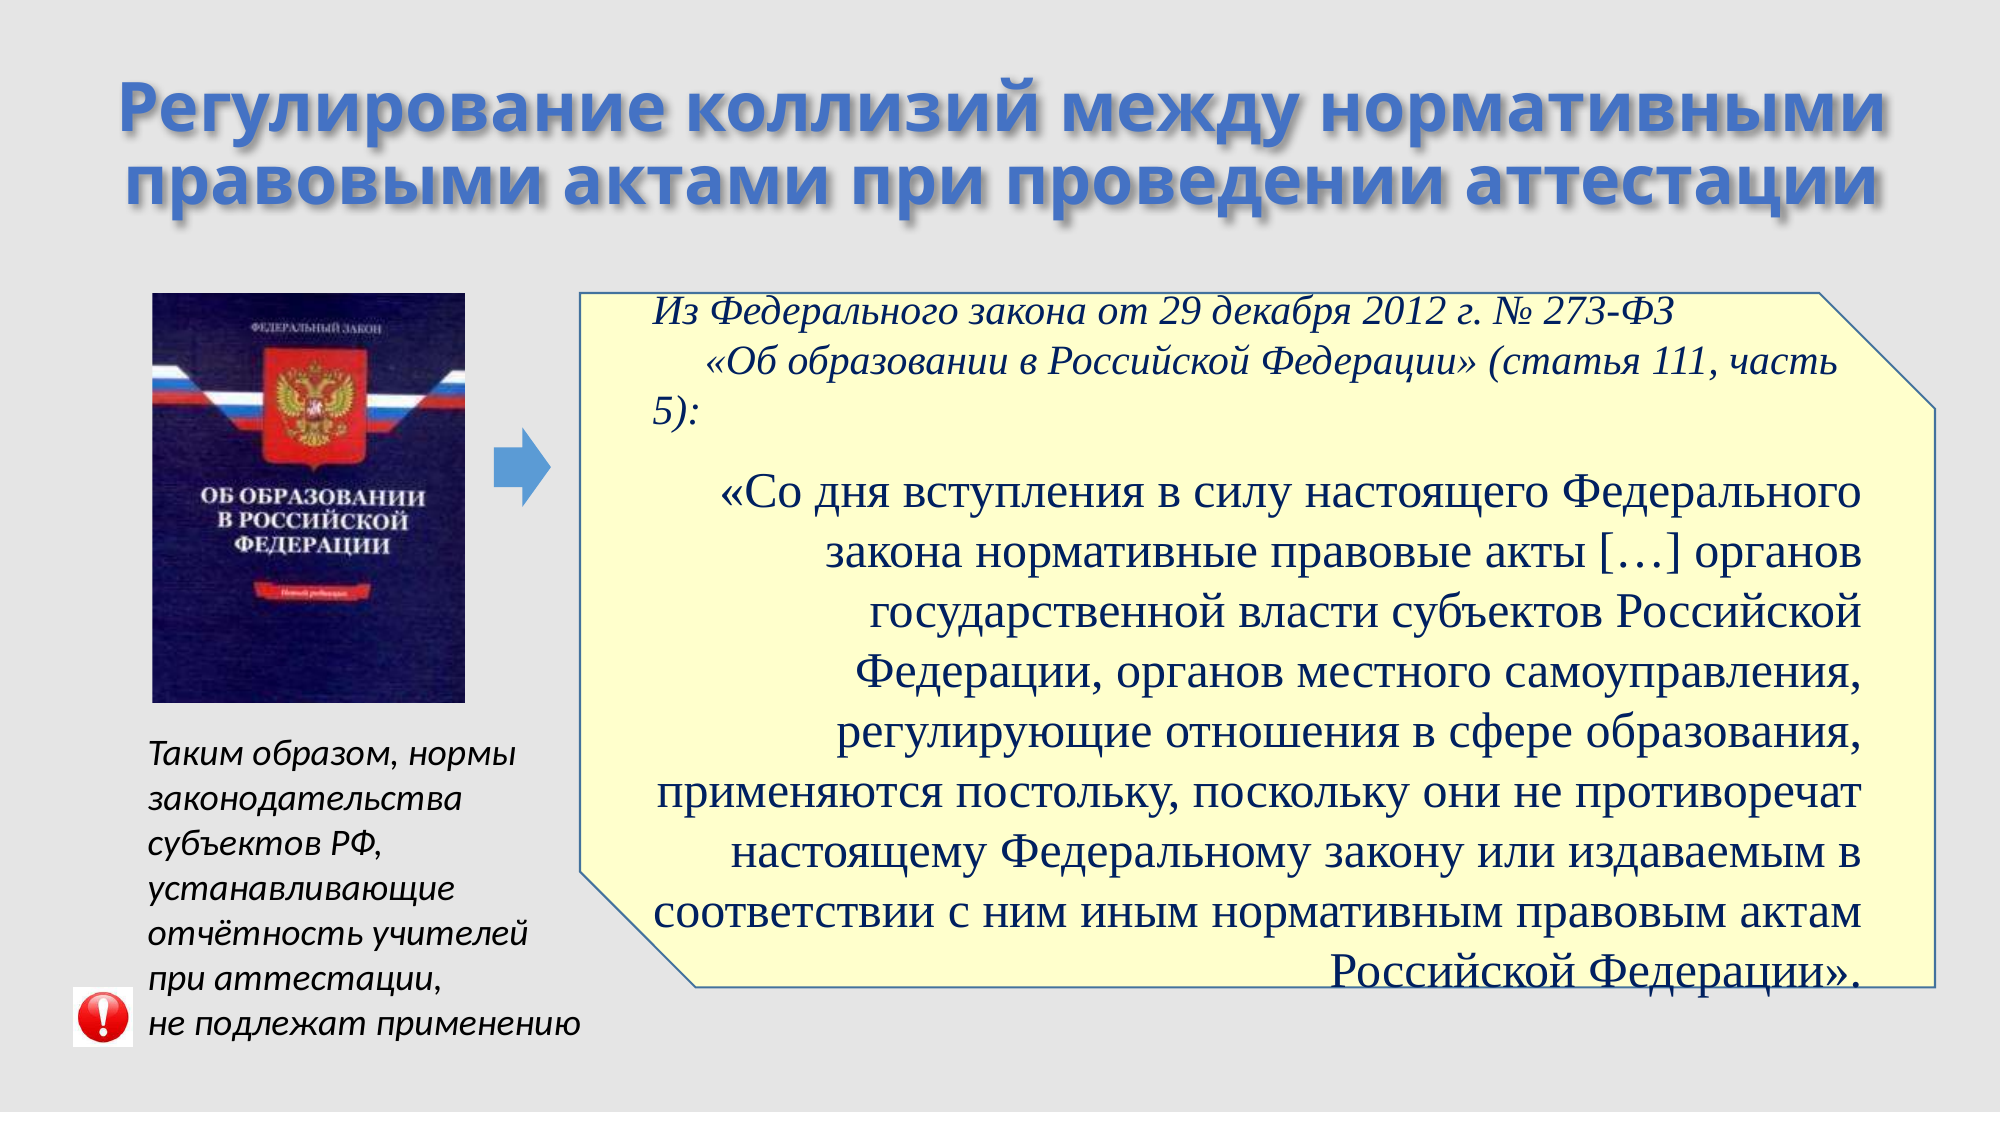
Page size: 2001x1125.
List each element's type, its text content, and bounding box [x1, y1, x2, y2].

title Регулирование коллизий между нормативными правовыми актами при проведении аттестации [69, 64, 1935, 275]
picture [73, 987, 133, 1047]
text_box [492, 424, 553, 511]
text_box Из Федерального закона от 29 декабря 2012 г. № 273-ФЗ «Об образовании в Российской Федерации» (статья 111, часть 5): «Со дня вступления в силу настоящего Федерального закона нормативные правовые акты […] органов государственной власти субъектов Российской Федерации, органов местного самоуправления, регулирующие отношения в сфере образования, применяются постольку, поскольку они не противоречат настоящему Федеральному закону или издаваемым в соответствии с ним иным нормативным правовым актам Российской Федерации». [578, 291, 1937, 989]
picture [152, 292, 465, 703]
text_box [0, 0, 2000, 1112]
text_box Таким образом, нормы законодательства субъектов РФ, устанавливающие отчётность учителей при аттестации, не подлежат применению [132, 720, 639, 1051]
